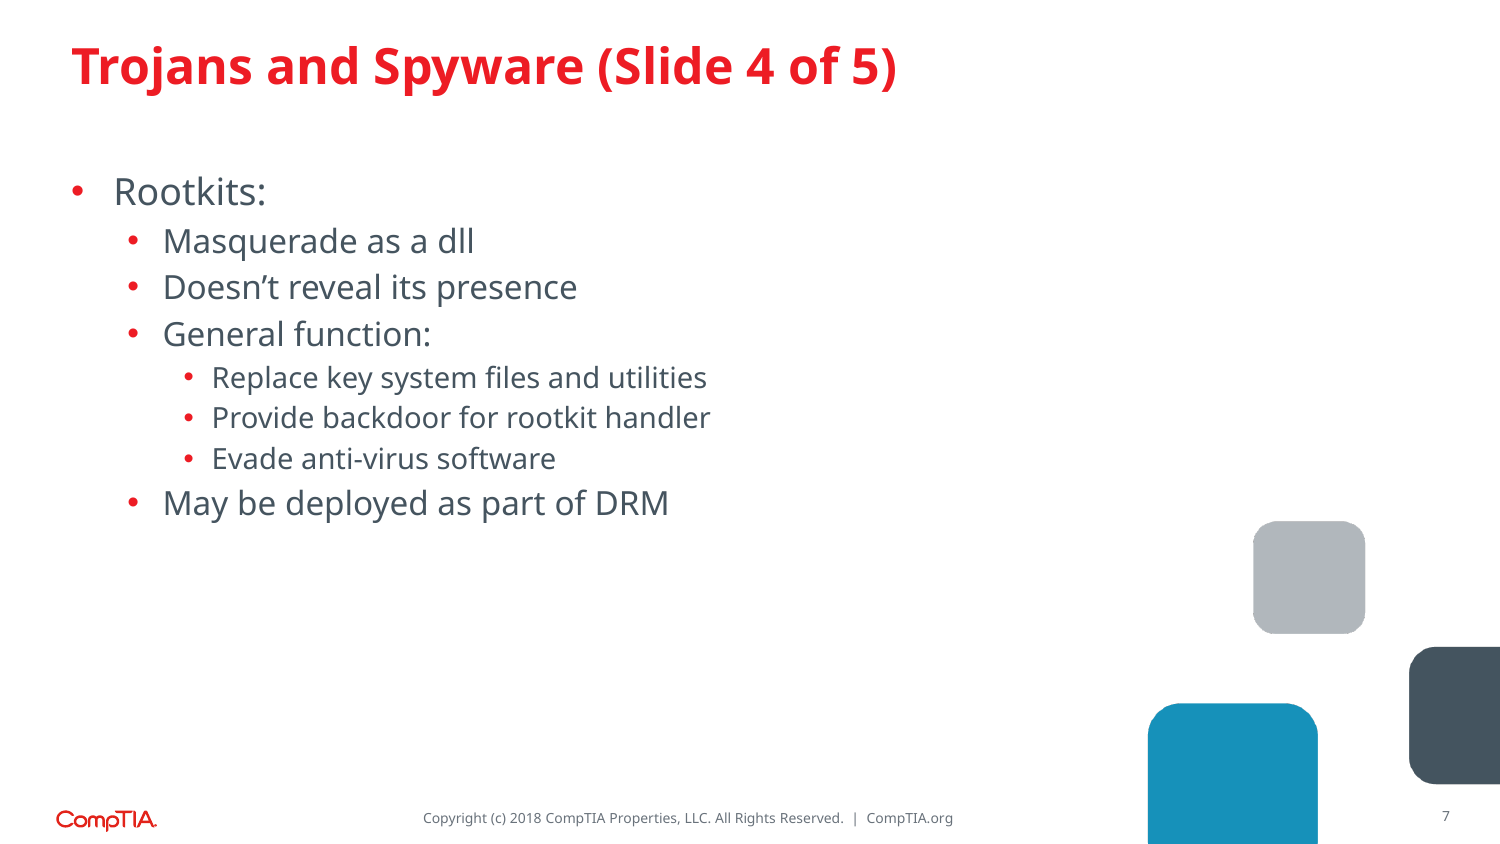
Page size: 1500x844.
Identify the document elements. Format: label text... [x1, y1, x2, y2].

list Rootkits: Masquerade as a dll Doesn’t reveal its presence General function: Replace key system files and utilities Provide backdoor for rootkit handler Evade anti-virus software May be deployed as part of DRM [56, 160, 1444, 750]
slide_number 7 [1407, 800, 1450, 835]
picture [1138, 515, 1500, 844]
title Trojans and Spyware (Slide 4 of 5) [56, 12, 1444, 117]
